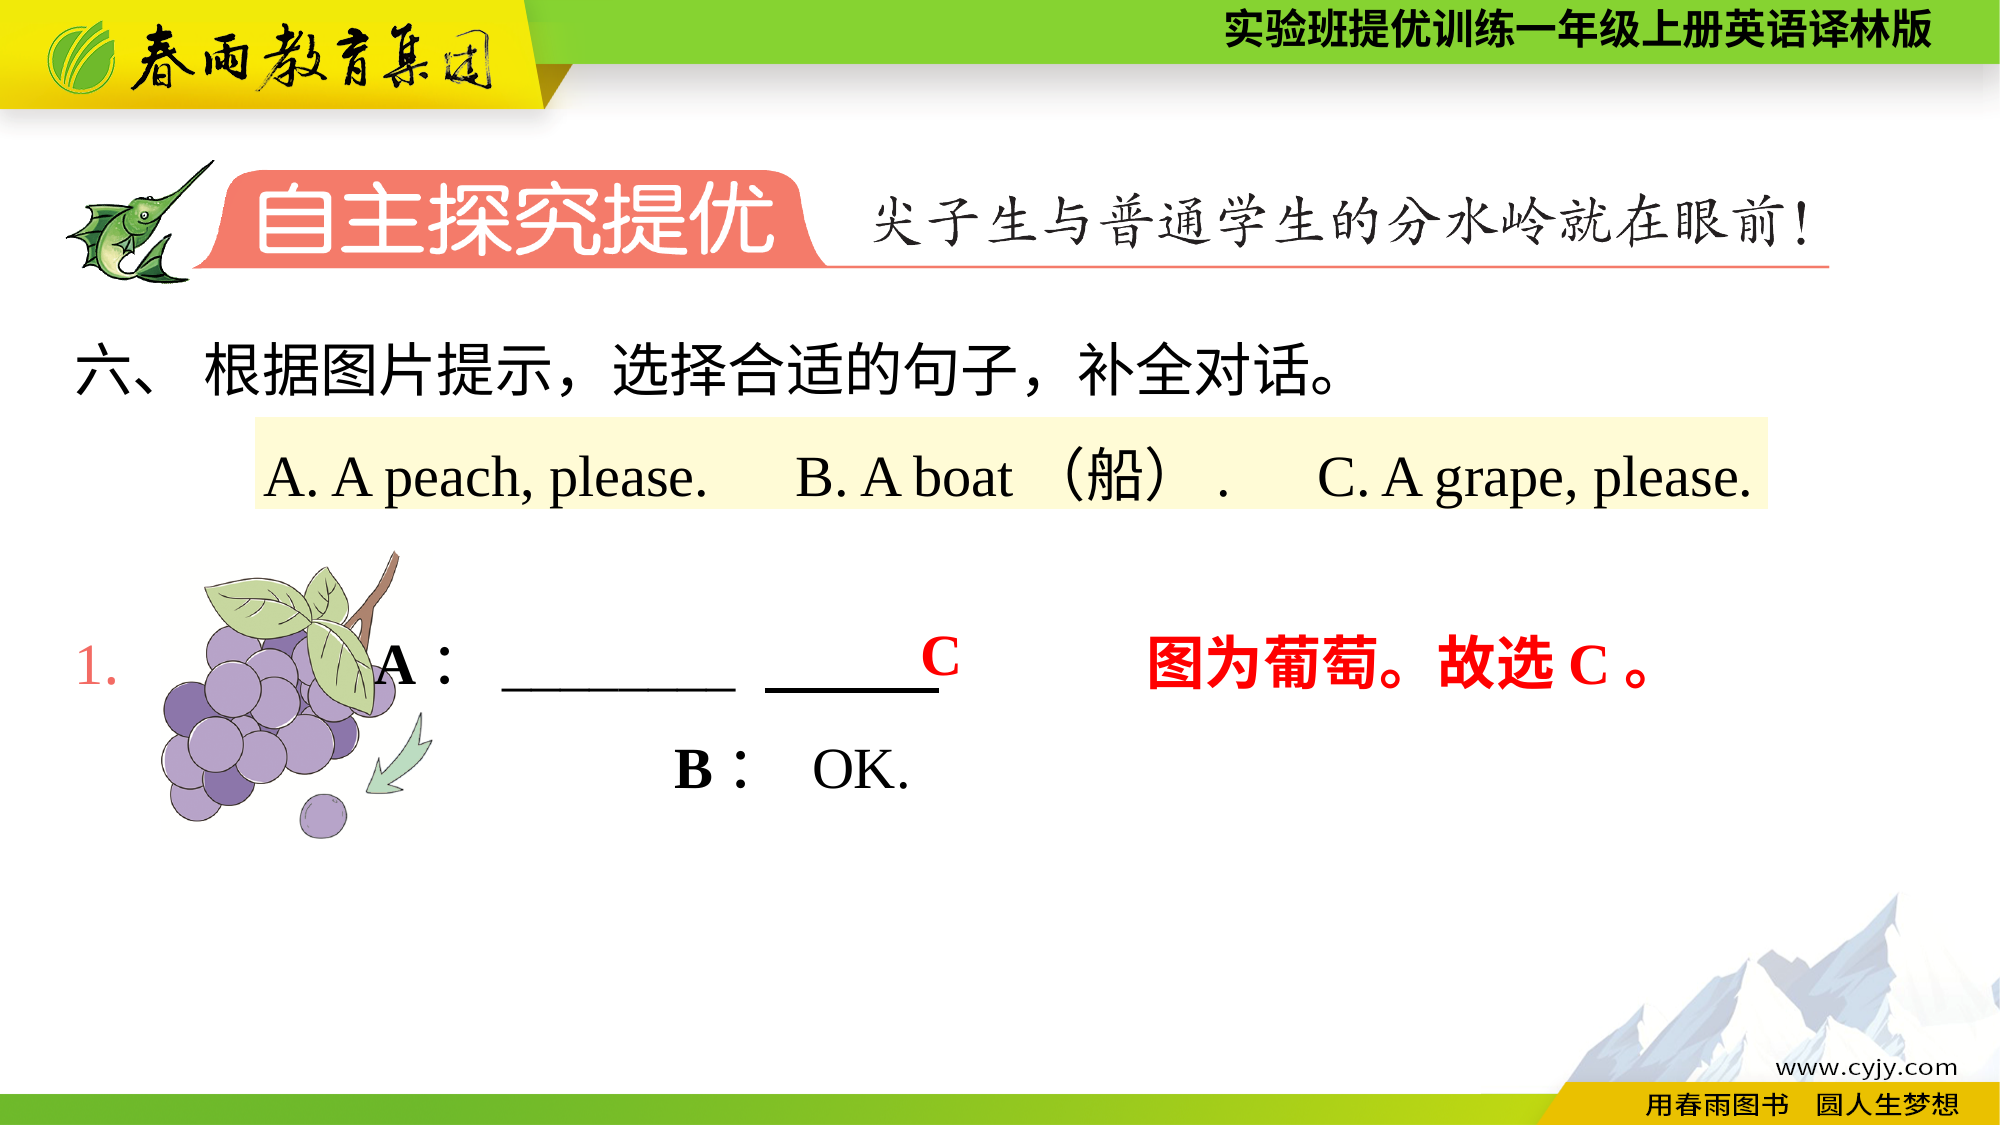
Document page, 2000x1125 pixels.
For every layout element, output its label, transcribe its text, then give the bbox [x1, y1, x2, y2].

text_box C [905, 609, 978, 695]
text_box 图为葡萄。故选C。 [1131, 618, 1698, 704]
text_box 1. A：________ B： OK. [437, 583, 1944, 809]
picture [0, 0, 2000, 1125]
list 六、 根据图片提示，选择合适的句子，补全对话。 A. A peach, please. B. A boat（船）. C. A grape, please. [59, 290, 1944, 518]
text_box 1. A：________ B： OK. [59, 583, 155, 809]
